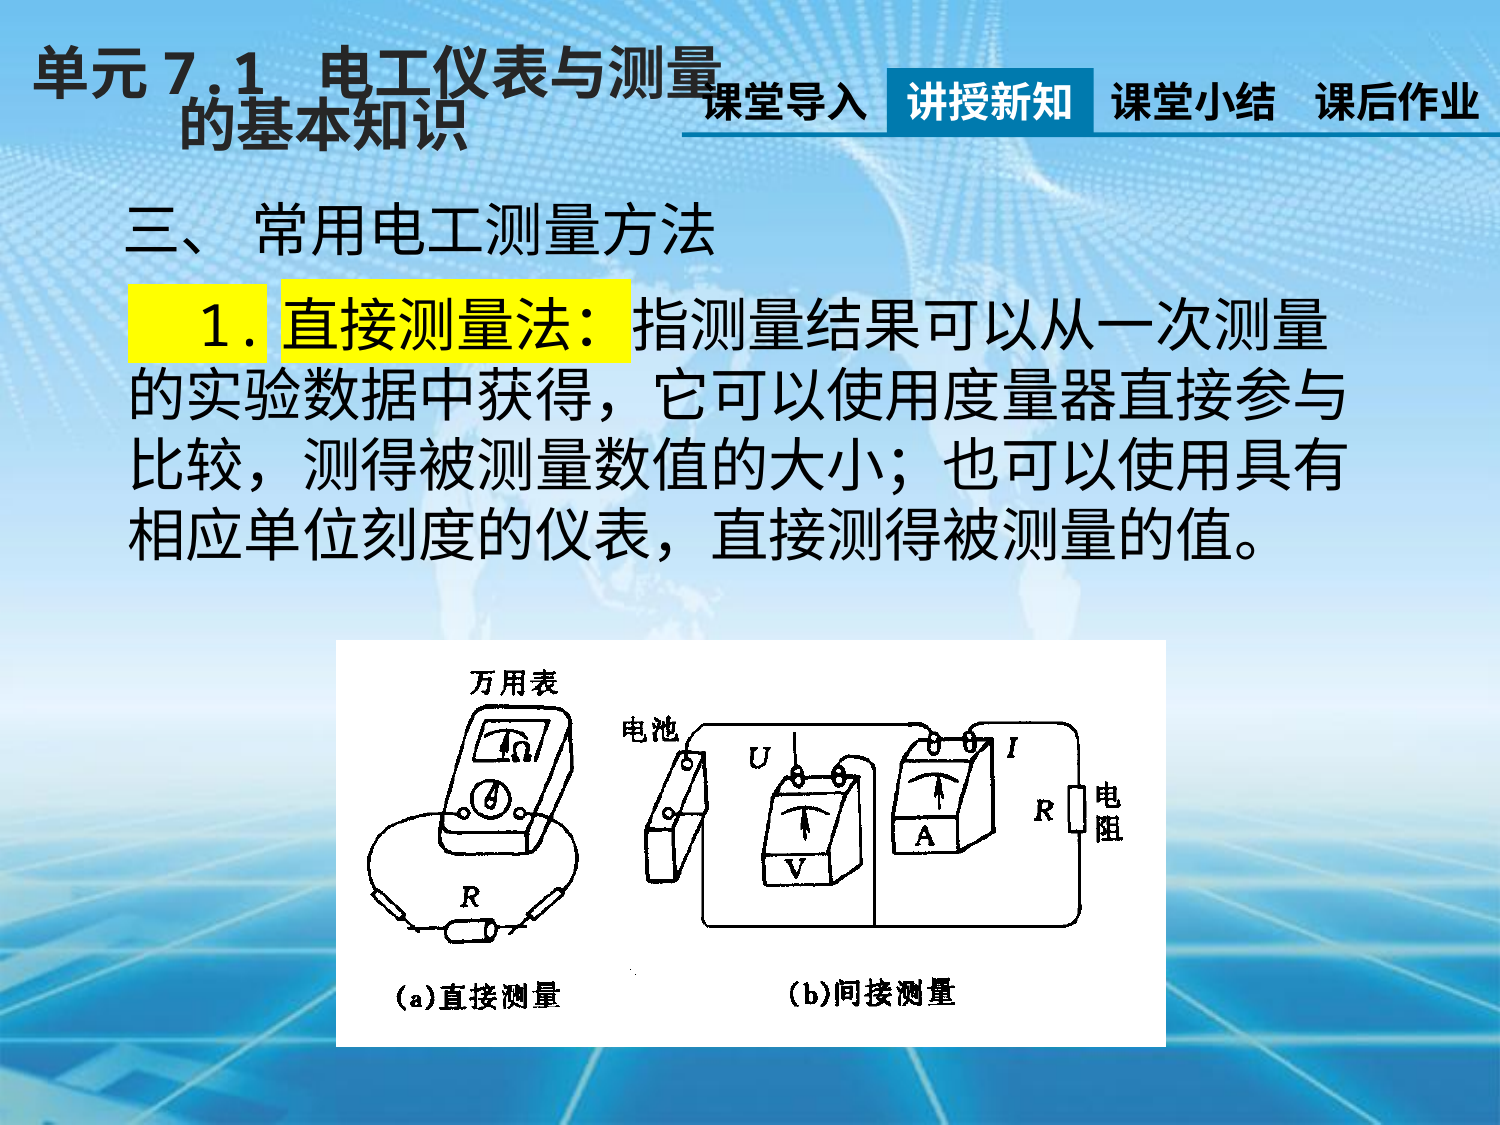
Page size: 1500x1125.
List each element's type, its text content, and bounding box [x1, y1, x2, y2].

picture [0, 0, 1500, 1125]
text_box 三、 常用电工测量方法 [107, 186, 917, 271]
text_box 1.直接测量法：指测量结果可以从一次测量的实验数据中获得，它可以使用度量器直接参与比较，测得被测量数值的大小；也可以使用具有相应单位刻度的仪表，直接测得被测量的值。 [112, 280, 1390, 600]
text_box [16, 46, 1500, 168]
